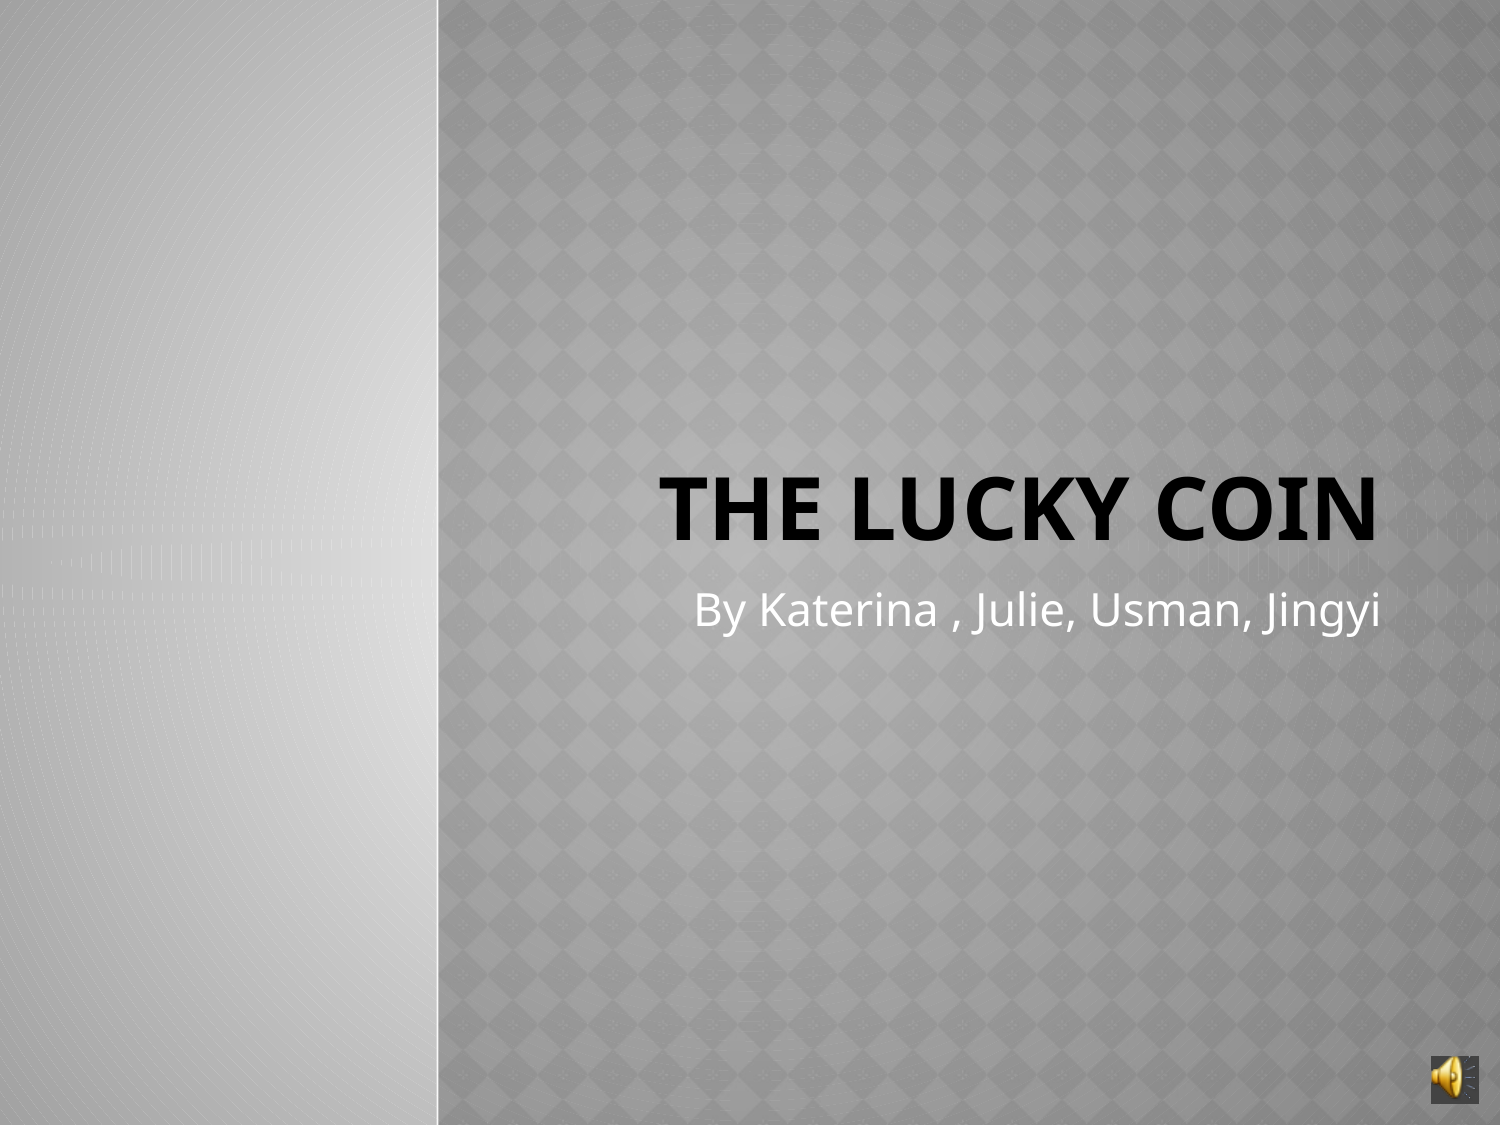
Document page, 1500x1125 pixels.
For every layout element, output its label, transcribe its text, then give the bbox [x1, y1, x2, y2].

picture [1429, 1054, 1481, 1106]
subtitle By Katerina , Julie, Usman, Jingyi [550, 580, 1390, 762]
title The Lucky Coin [552, 87, 1390, 558]
